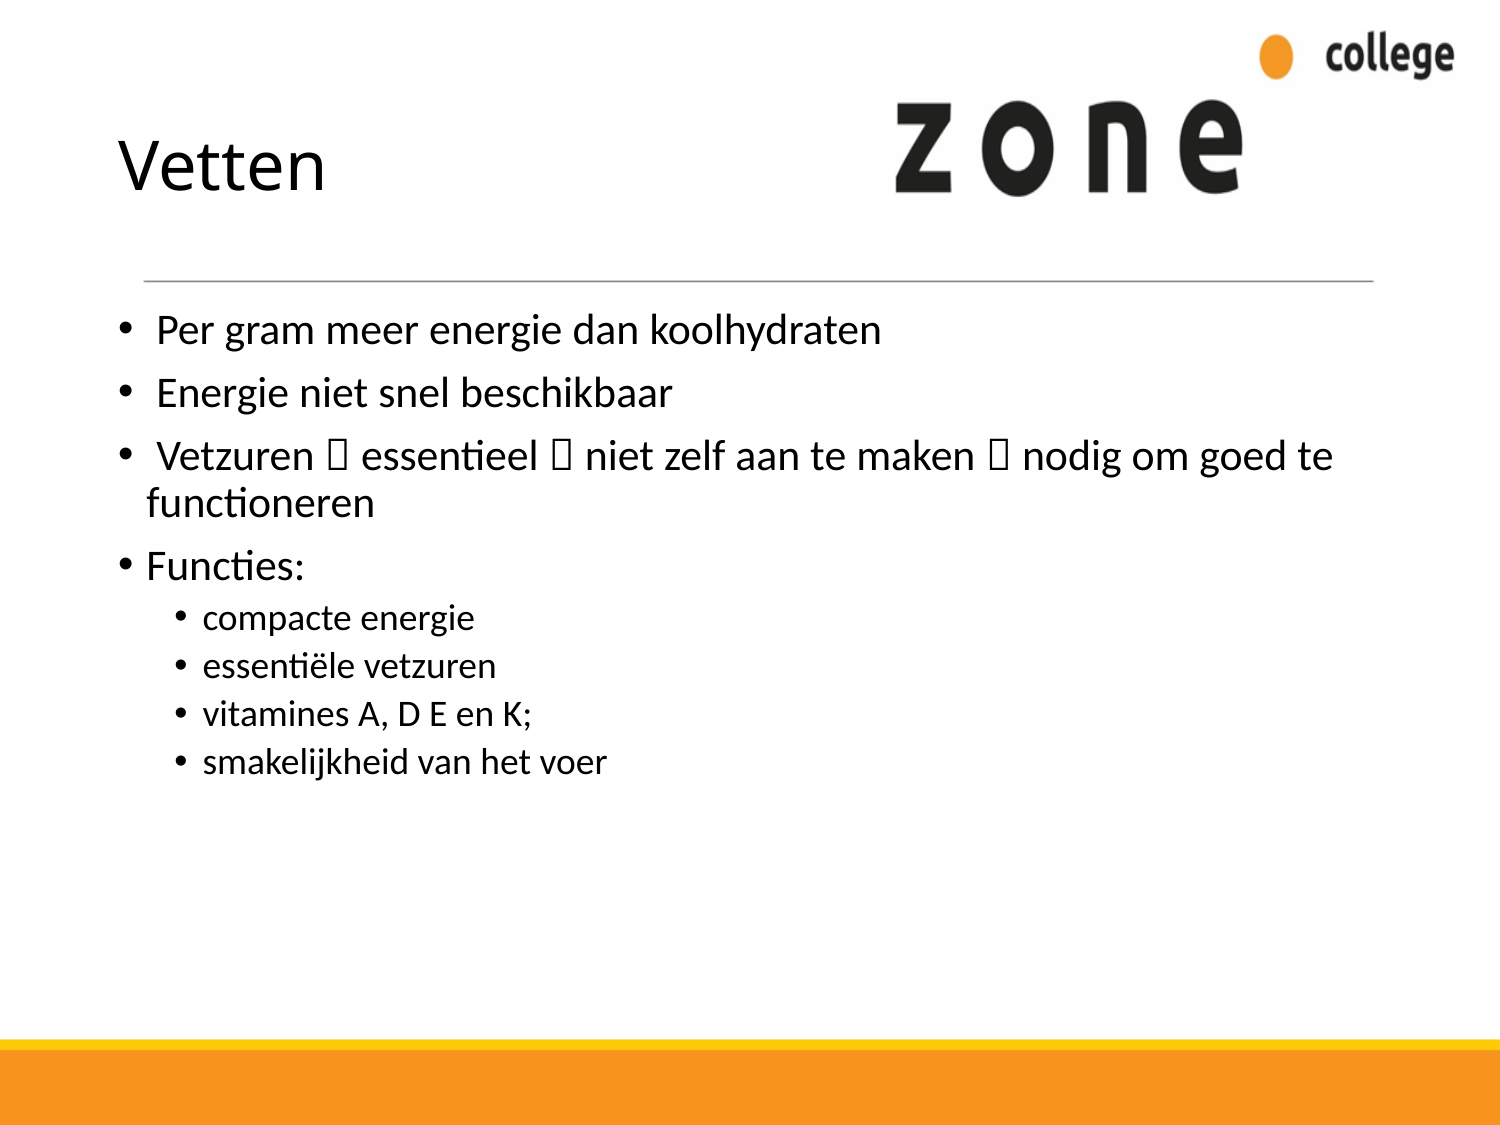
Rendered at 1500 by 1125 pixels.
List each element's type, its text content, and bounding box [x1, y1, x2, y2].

list Per gram meer energie dan koolhydraten Energie niet snel beschikbaar Vetzuren  essentieel  niet zelf aan te maken  nodig om goed te functioneren Functies: compacte energie essentiële vetzuren vitamines A, D E en K; smakelijkheid van het voer [103, 299, 1397, 1014]
title Vetten [103, 59, 1397, 278]
picture [0, 0, 1500, 1125]
